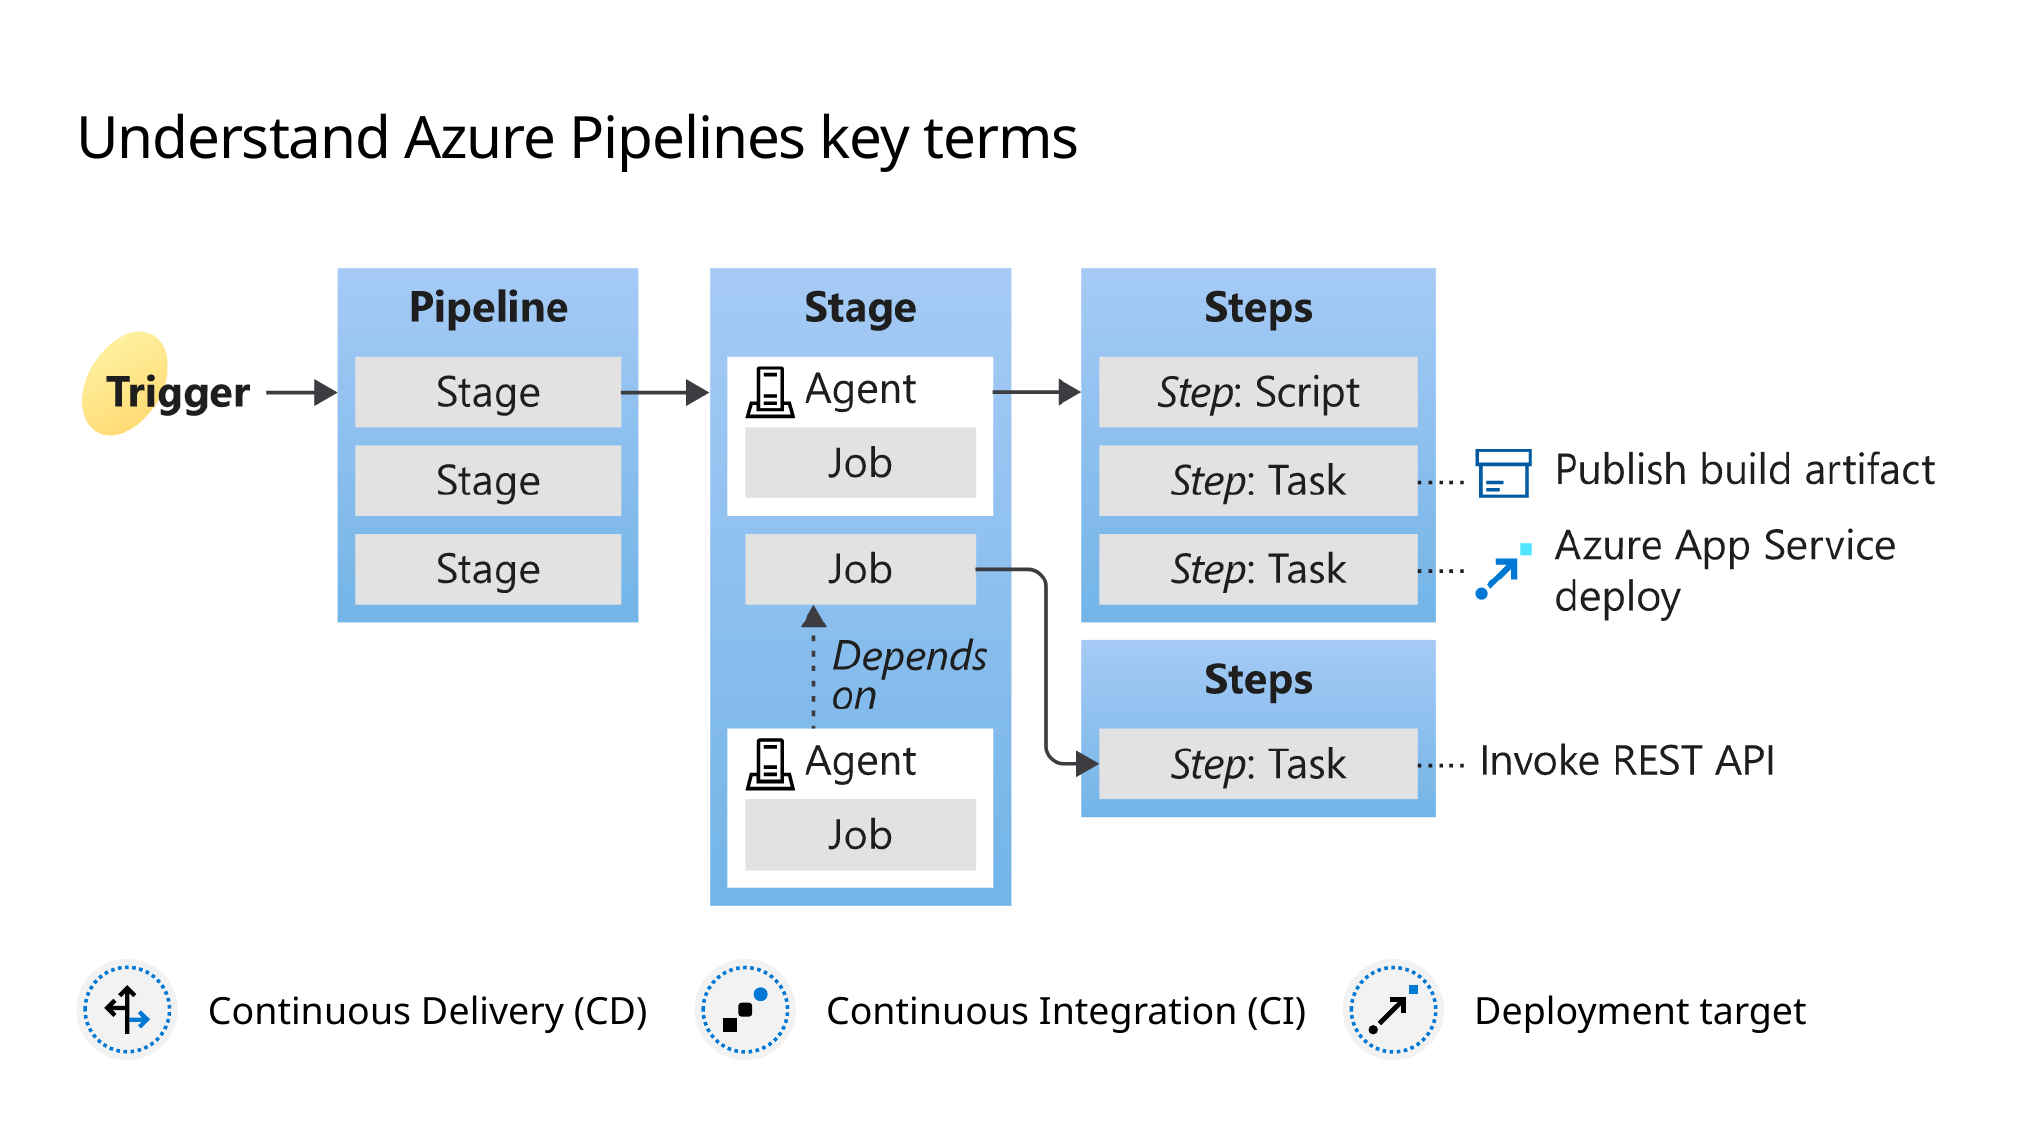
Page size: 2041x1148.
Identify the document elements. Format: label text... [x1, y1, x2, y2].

text_box Deployment target [1474, 986, 1836, 1032]
picture [75, 958, 178, 1061]
text_box Continuous Delivery (CD) [207, 986, 694, 1032]
text_box Continuous Integration (CI) [825, 986, 1313, 1032]
title Understand Azure Pipelines key terms [76, 103, 1969, 172]
picture [694, 958, 796, 1061]
picture [1342, 958, 1445, 1061]
picture [82, 238, 1958, 923]
